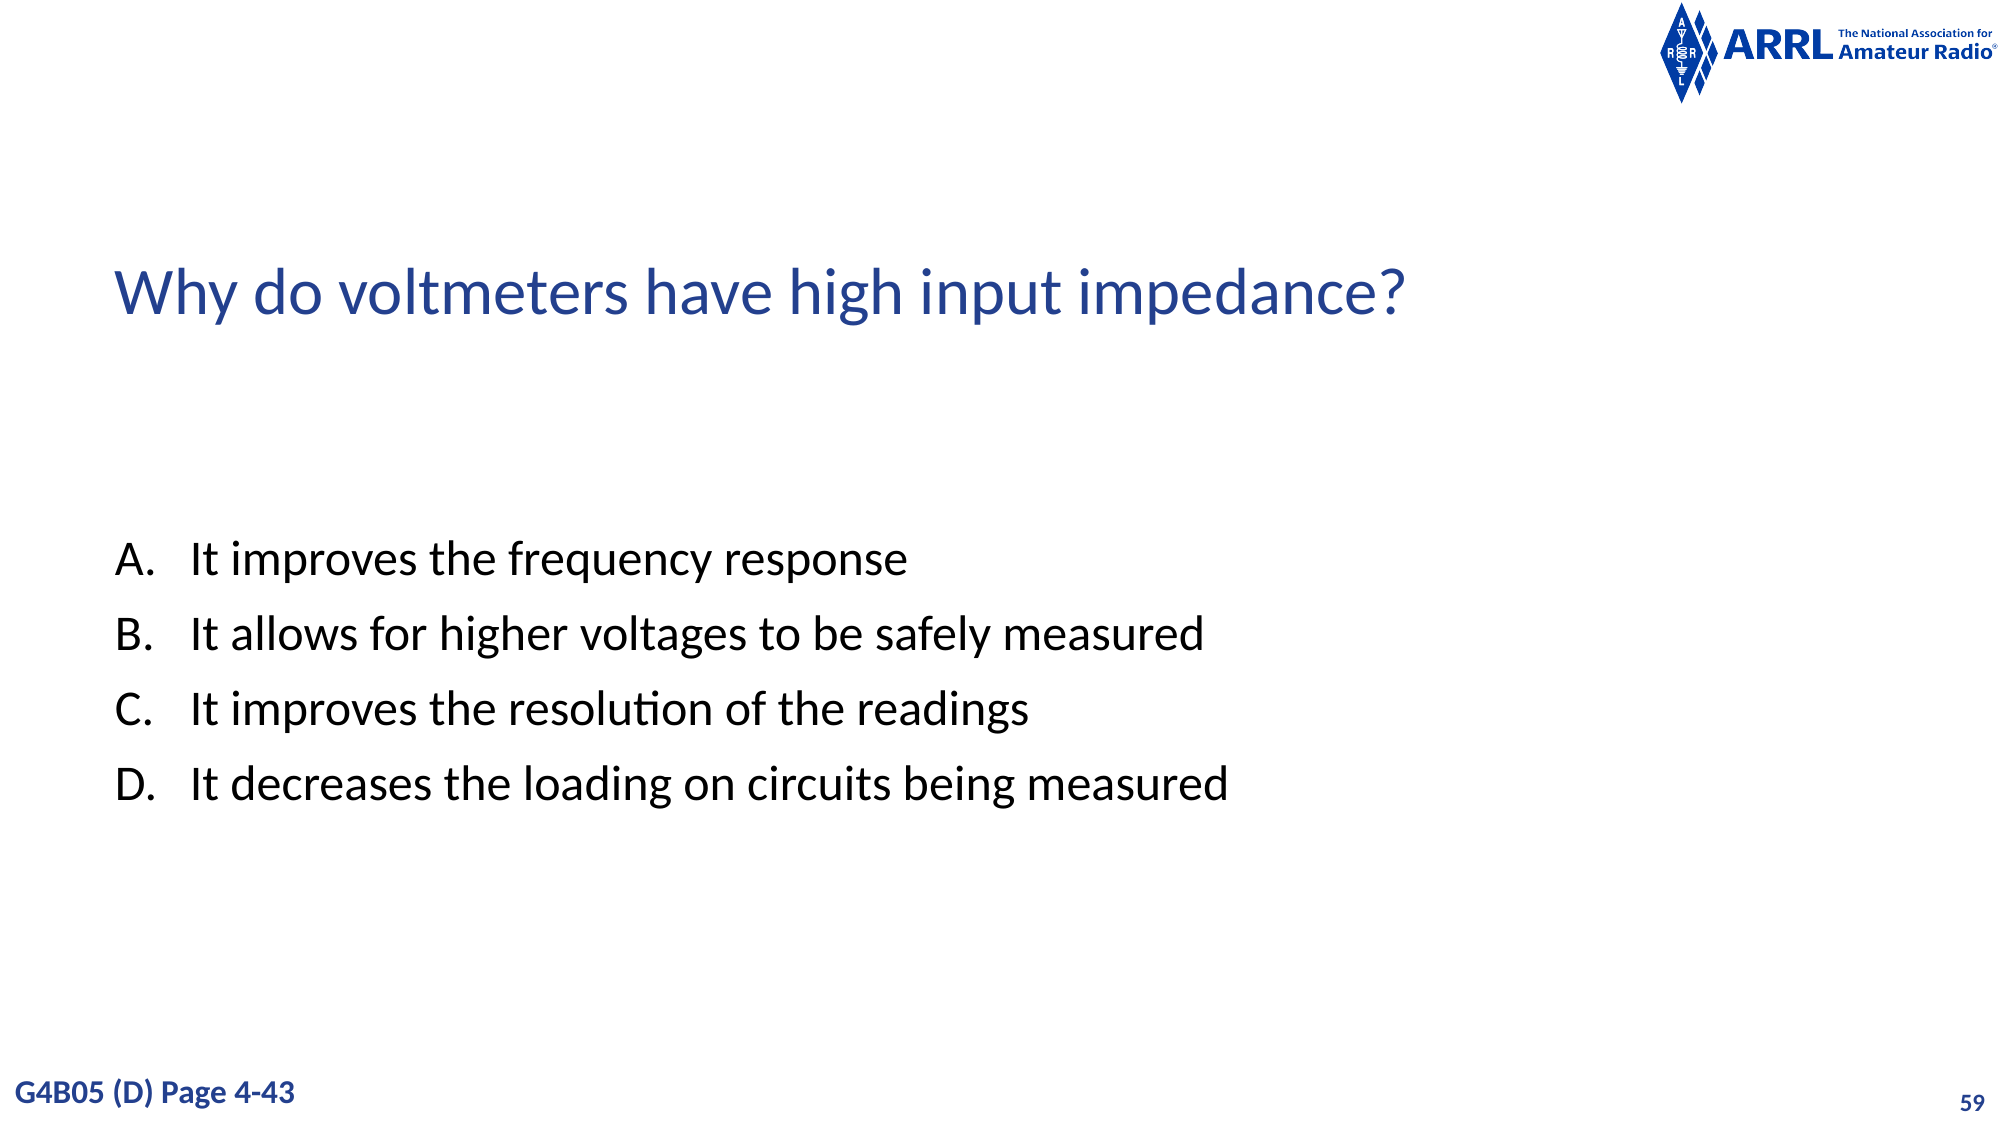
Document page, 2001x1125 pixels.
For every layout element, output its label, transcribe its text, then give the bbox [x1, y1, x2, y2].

picture [1658, 0, 1999, 106]
list It improves the frequency response It allows for higher voltages to be safely measured It improves the resolution of the readings It decreases the loading on circuits being measured [99, 525, 1900, 1005]
text_box G4B05 (D) Page 4-43 [0, 1062, 1313, 1118]
text_box 59 [1899, 1079, 2000, 1125]
title Why do voltmeters have high input impedance? [99, 249, 1900, 468]
